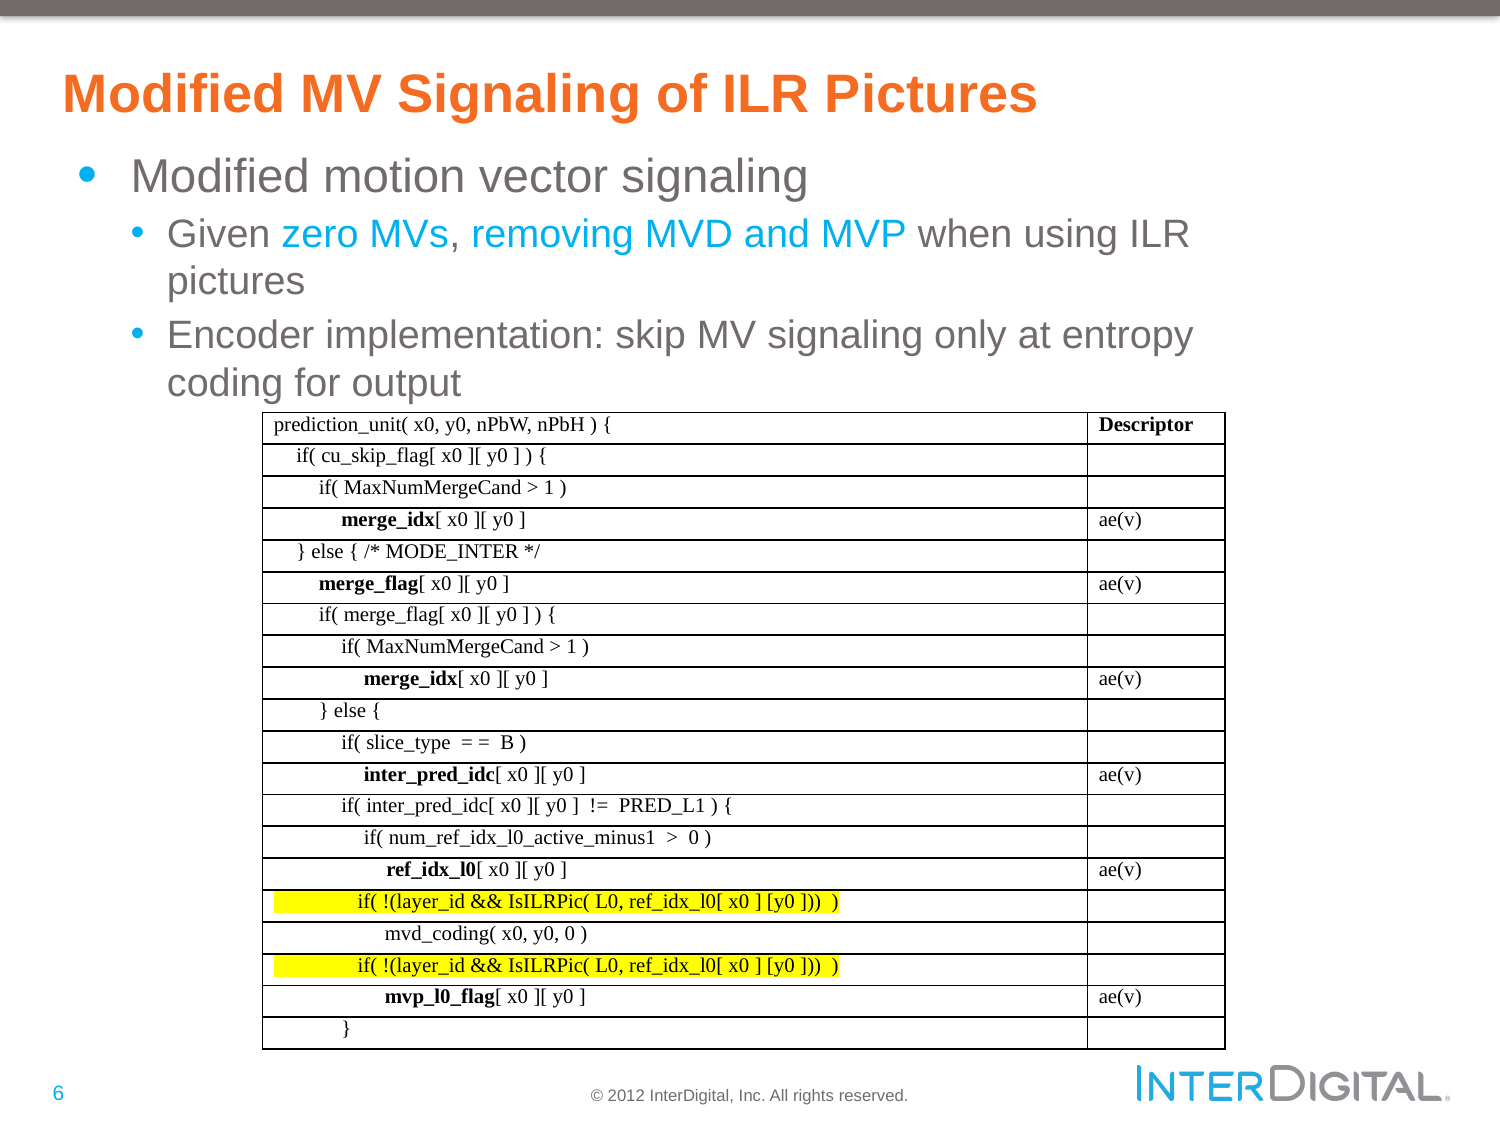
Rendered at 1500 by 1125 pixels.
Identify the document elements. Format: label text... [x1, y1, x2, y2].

table_cell [1088, 923, 1224, 953]
table_cell [1088, 477, 1224, 507]
table_cell ref_idx_l0[ x0 ][ y0 ] [263, 859, 1087, 889]
table_cell } else { [263, 700, 1087, 730]
table_cell if( slice_type = = B ) [263, 732, 1087, 762]
table_cell mvd_coding( x0, y0, 0 ) [263, 923, 1087, 953]
table_cell ae(v) [1088, 986, 1224, 1016]
table_cell ae(v) [1088, 668, 1224, 698]
table_cell [1088, 732, 1224, 762]
table_cell if( inter_pred_idc[ x0 ][ y0 ] != PRED_L1 ) { [263, 795, 1087, 825]
table_cell [1088, 541, 1224, 571]
table_cell [1088, 445, 1224, 475]
table_cell ae(v) [1088, 509, 1224, 539]
text_box Modified motion vector signaling Given zero MVs, removing MVD and MVP when using ILR pictures Encoder implementation: skip MV signaling only at entropy coding for output [62, 137, 1313, 413]
table_cell [1088, 955, 1224, 985]
table_cell if( MaxNumMergeCand > 1 ) [263, 477, 1087, 507]
table_cell ae(v) [1088, 573, 1224, 603]
table_cell } [263, 1018, 1087, 1048]
table_cell inter_pred_idc[ x0 ][ y0 ] [263, 764, 1087, 794]
table_cell [1088, 795, 1224, 825]
table_cell ae(v) [1088, 764, 1224, 794]
table_cell if( num_ref_idx_l0_active_minus1 > 0 ) [263, 827, 1087, 857]
table_cell if( MaxNumMergeCand > 1 ) [263, 636, 1087, 666]
table_cell if( !(layer_id && IsILRPic( L0, ref_idx_l0[ x0 ] [y0 ])) ) [263, 955, 1087, 985]
table_cell mvp_l0_flag[ x0 ][ y0 ] [263, 986, 1087, 1016]
table_header prediction_unit( x0, y0, nPbW, nPbH ) { [263, 413, 1087, 443]
table_cell if( cu_skip_flag[ x0 ][ y0 ] ) { [263, 445, 1087, 475]
table_header Descriptor [1088, 413, 1224, 443]
table_cell [1088, 636, 1224, 666]
table_cell [1088, 1018, 1224, 1048]
table_cell [1088, 604, 1224, 634]
table_cell if( !(layer_id && IsILRPic( L0, ref_idx_l0[ x0 ] [y0 ])) ) [263, 891, 1087, 921]
table_cell [1088, 891, 1224, 921]
title Modified MV Signaling of ILR Pictures [48, 45, 1438, 138]
table_cell merge_idx[ x0 ][ y0 ] [263, 668, 1087, 698]
table_cell } else { /* MODE_INTER */ [263, 541, 1087, 571]
table_cell merge_idx[ x0 ][ y0 ] [263, 509, 1087, 539]
table_cell merge_flag[ x0 ][ y0 ] [263, 573, 1087, 603]
table_cell [1088, 827, 1224, 857]
table_cell if( merge_flag[ x0 ][ y0 ] ) { [263, 604, 1087, 634]
picture [1137, 1065, 1450, 1101]
table_cell [1088, 700, 1224, 730]
table_cell ae(v) [1088, 859, 1224, 889]
